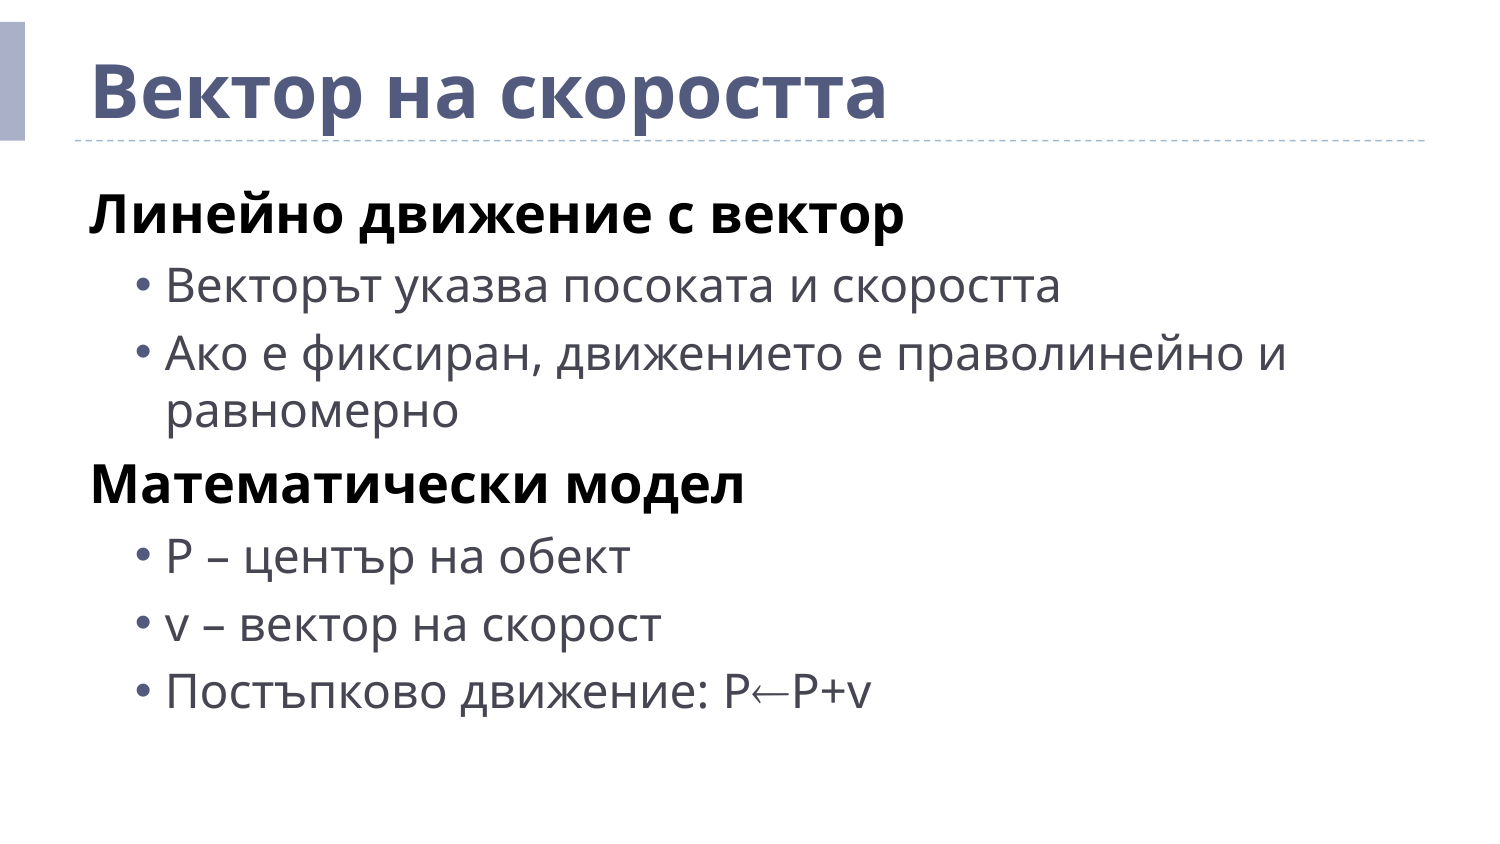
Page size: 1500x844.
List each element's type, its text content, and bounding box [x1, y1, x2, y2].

list Линейно движение с вектор Векторът указва посоката и скоростта Ако е фиксиран, движението е праволинейно и равномерно Математически модел P – център на обект v – вектор на скорост Постъпково движение: PP+v [75, 171, 1475, 835]
title Вектор на скоростта [75, 18, 1475, 141]
